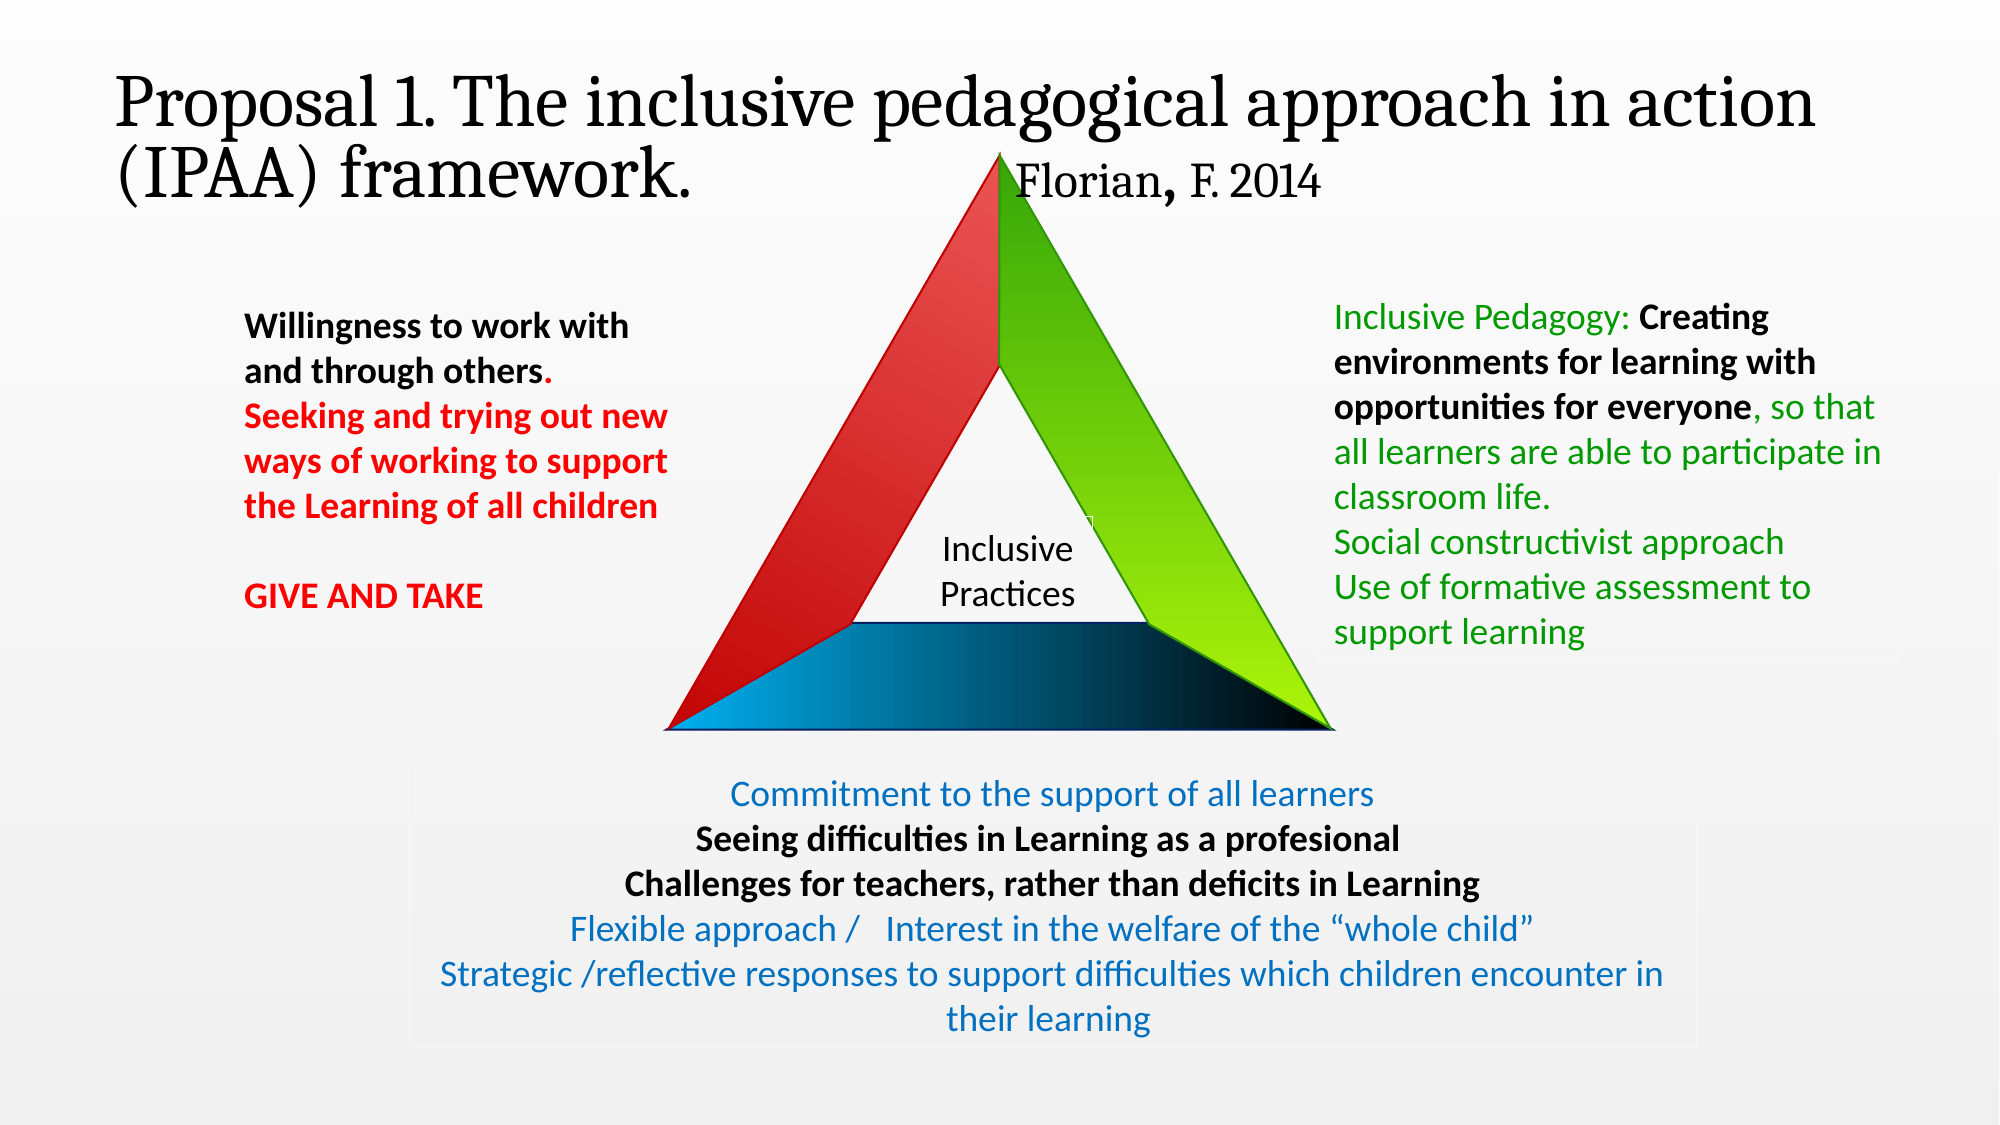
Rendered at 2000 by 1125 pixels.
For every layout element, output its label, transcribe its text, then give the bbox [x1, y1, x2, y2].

text_box Inclusive Pedagogy: Creating environments for learning with opportunities for everyone, so that all learners are able to participate in classroom life. Social constructivist approach Use of formative assessment to support learning [1333, 284, 1898, 660]
title Proposal 1. The inclusive pedagogical approach in action (IPAA) framework. Florian, F. 2014 [99, 44, 1900, 220]
text_box Commitment to the support of all learners Seeing difficulties in Learning as a profesional Challenges for teachers, rather than deficits in Learning Flexible approach / Interest in the welfare of the “whole child” Strategic /reflective responses to support difficulties which children encounter in their learning [409, 761, 1697, 1047]
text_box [666, 137, 1333, 799]
text_box Willingness to work with and through others. Seeking and trying out new ways of working to support the Learning of all children GIVE AND TAKE [220, 293, 666, 624]
